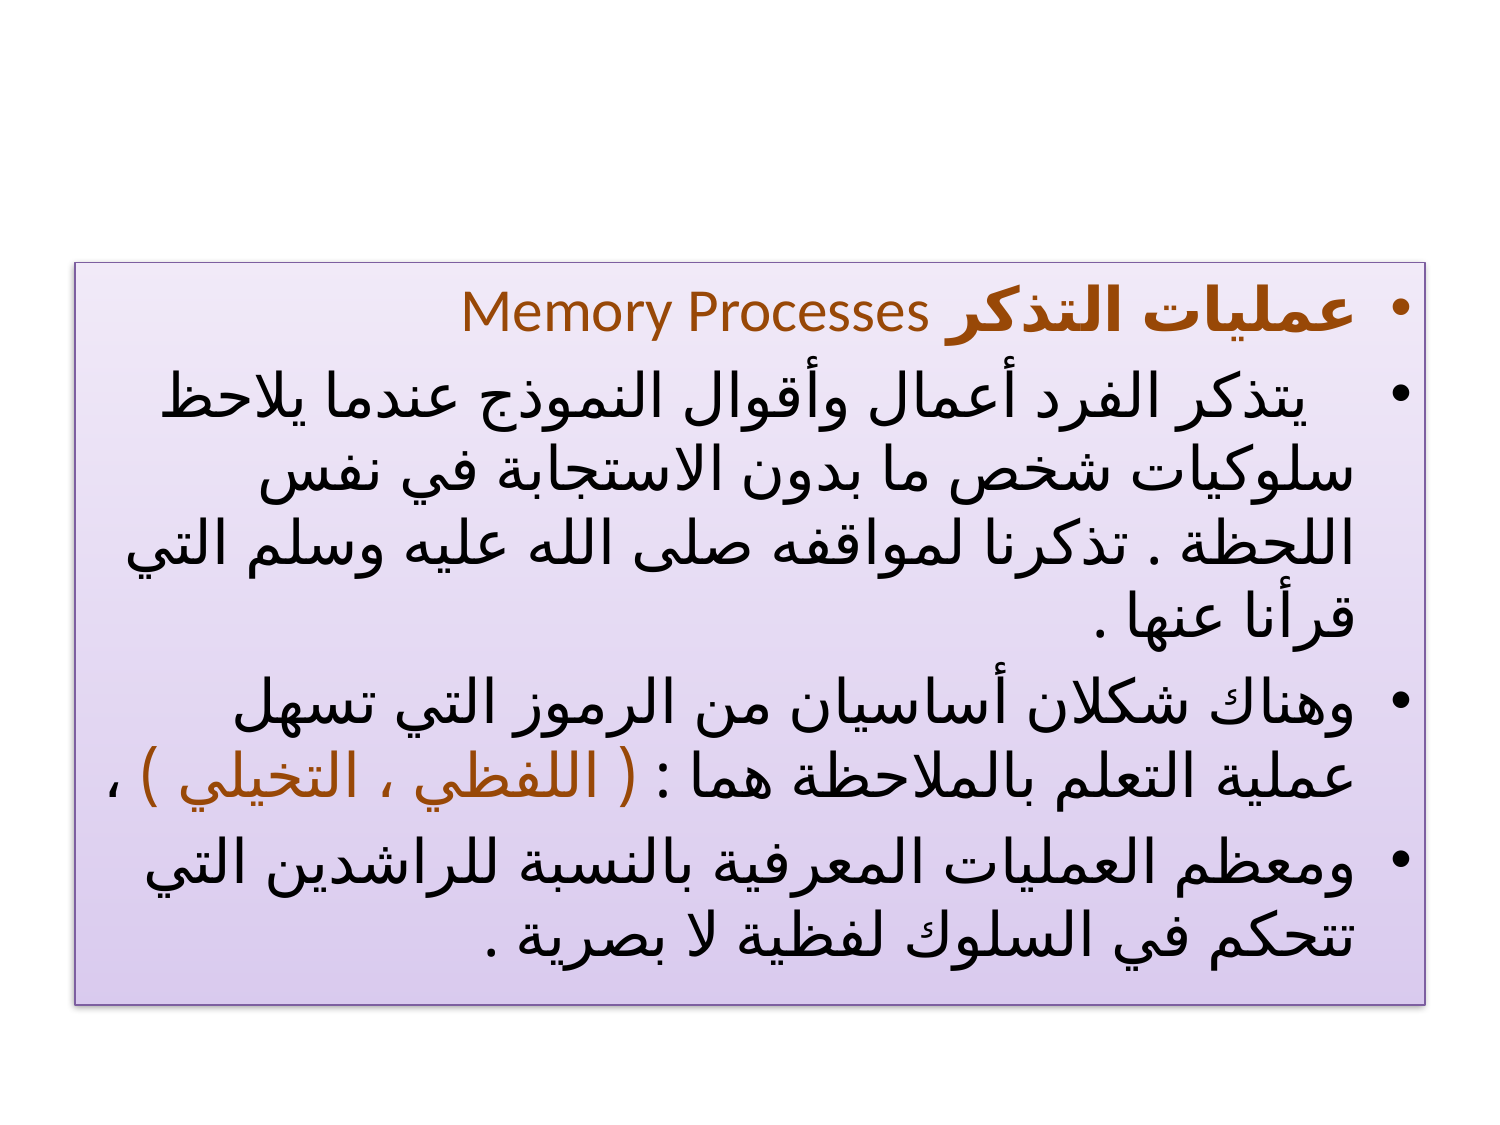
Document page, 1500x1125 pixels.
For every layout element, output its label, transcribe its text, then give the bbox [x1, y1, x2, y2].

list عمليات التذكر Memory Processes يتذكر الفرد أعمال وأقوال النموذج عندما يلاحظ سلوكيات شخص ما بدون الاستجابة في نفس اللحظة . تذكرنا لمواقفه صلى الله عليه وسلم التي قرأنا عنها . وهناك شكلان أساسيان من الرموز التي تسهل عملية التعلم بالملاحظة هما : ( اللفظي ، التخيلي ) ، ومعظم العمليات المعرفية بالنسبة للراشدين التي تتحكم في السلوك لفظية لا بصرية . [74, 262, 1426, 1006]
